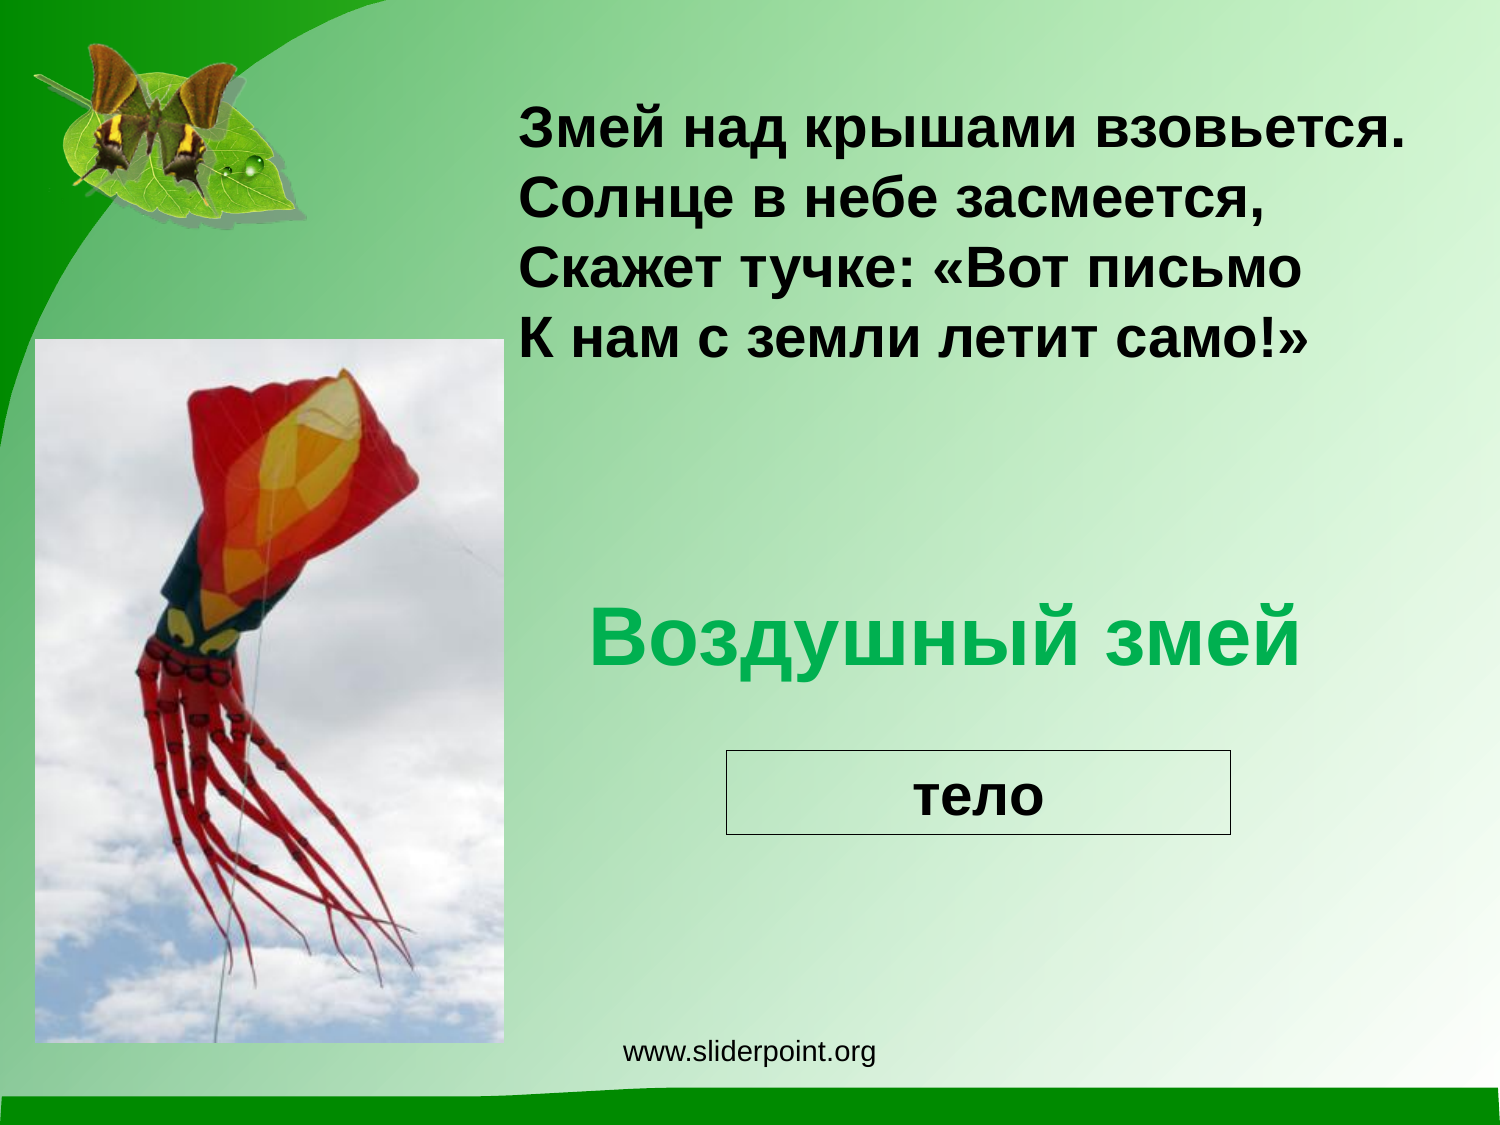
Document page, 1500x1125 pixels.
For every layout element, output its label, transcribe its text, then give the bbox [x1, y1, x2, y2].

text_box Воздушный змей [574, 574, 1407, 689]
picture [24, 37, 300, 229]
text_box тело [726, 750, 1231, 835]
picture [34, 339, 505, 1044]
footer www.sliderpoint.org [512, 1024, 988, 1103]
text_box Змей над крышами взовьется. Солнце в небе засмеется, Скажет тучке: «Вот письмо К нам с земли летит само!» [503, 81, 1430, 377]
